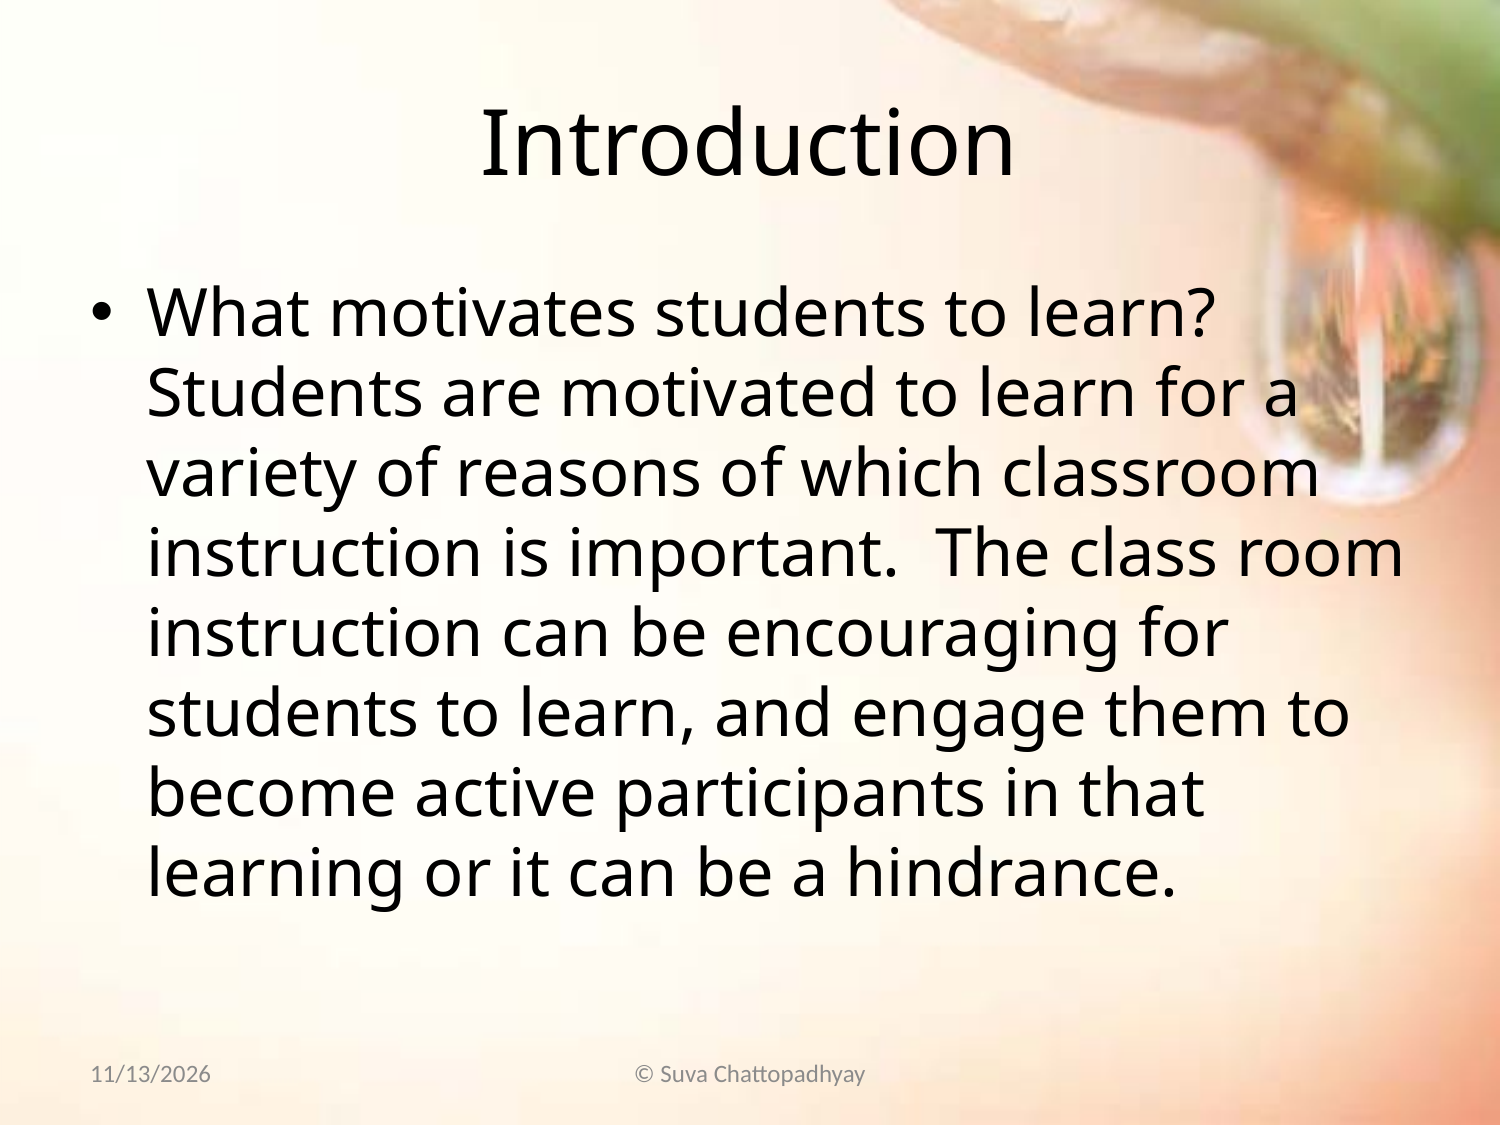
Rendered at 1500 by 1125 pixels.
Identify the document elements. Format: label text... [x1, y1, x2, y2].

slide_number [75, 1042, 425, 1103]
list What motivates students to learn? Students are motivated to learn for a variety of reasons of which classroom instruction is important. The class room instruction can be encouraging for students to learn, and engage them to become active participants in that learning or it can be a hindrance. [75, 262, 1425, 1005]
picture [0, 0, 1500, 1125]
footer © Suva Chattopadhyay [512, 1042, 988, 1103]
title Introduction [75, 45, 1425, 233]
